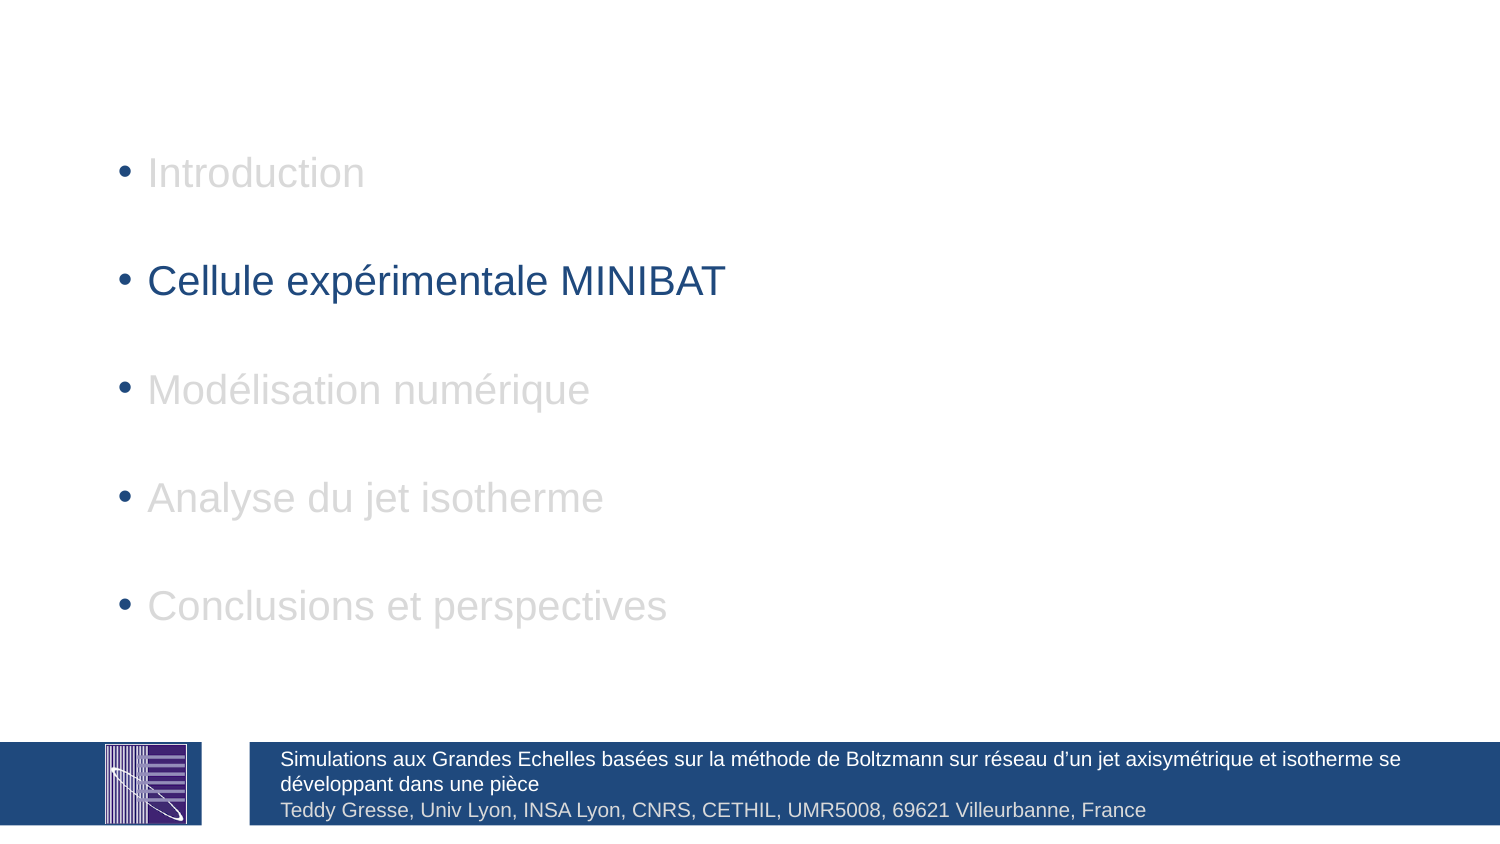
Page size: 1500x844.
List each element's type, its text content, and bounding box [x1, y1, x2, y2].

list Introduction Cellule expérimentale MINIBAT Modélisation numérique Analyse du jet isotherme Conclusions et perspectives [103, 138, 1397, 706]
text_box Simulations aux Grandes Echelles basées sur la méthode de Boltzmann sur réseau d’un jet axisymétrique et isotherme se développant dans une pièce [265, 752, 1471, 788]
text_box Teddy Gresse, Univ Lyon, INSA Lyon, CNRS, CETHIL, UMR5008, 69621 Villeurbanne, France [265, 789, 1471, 825]
picture [105, 744, 187, 824]
